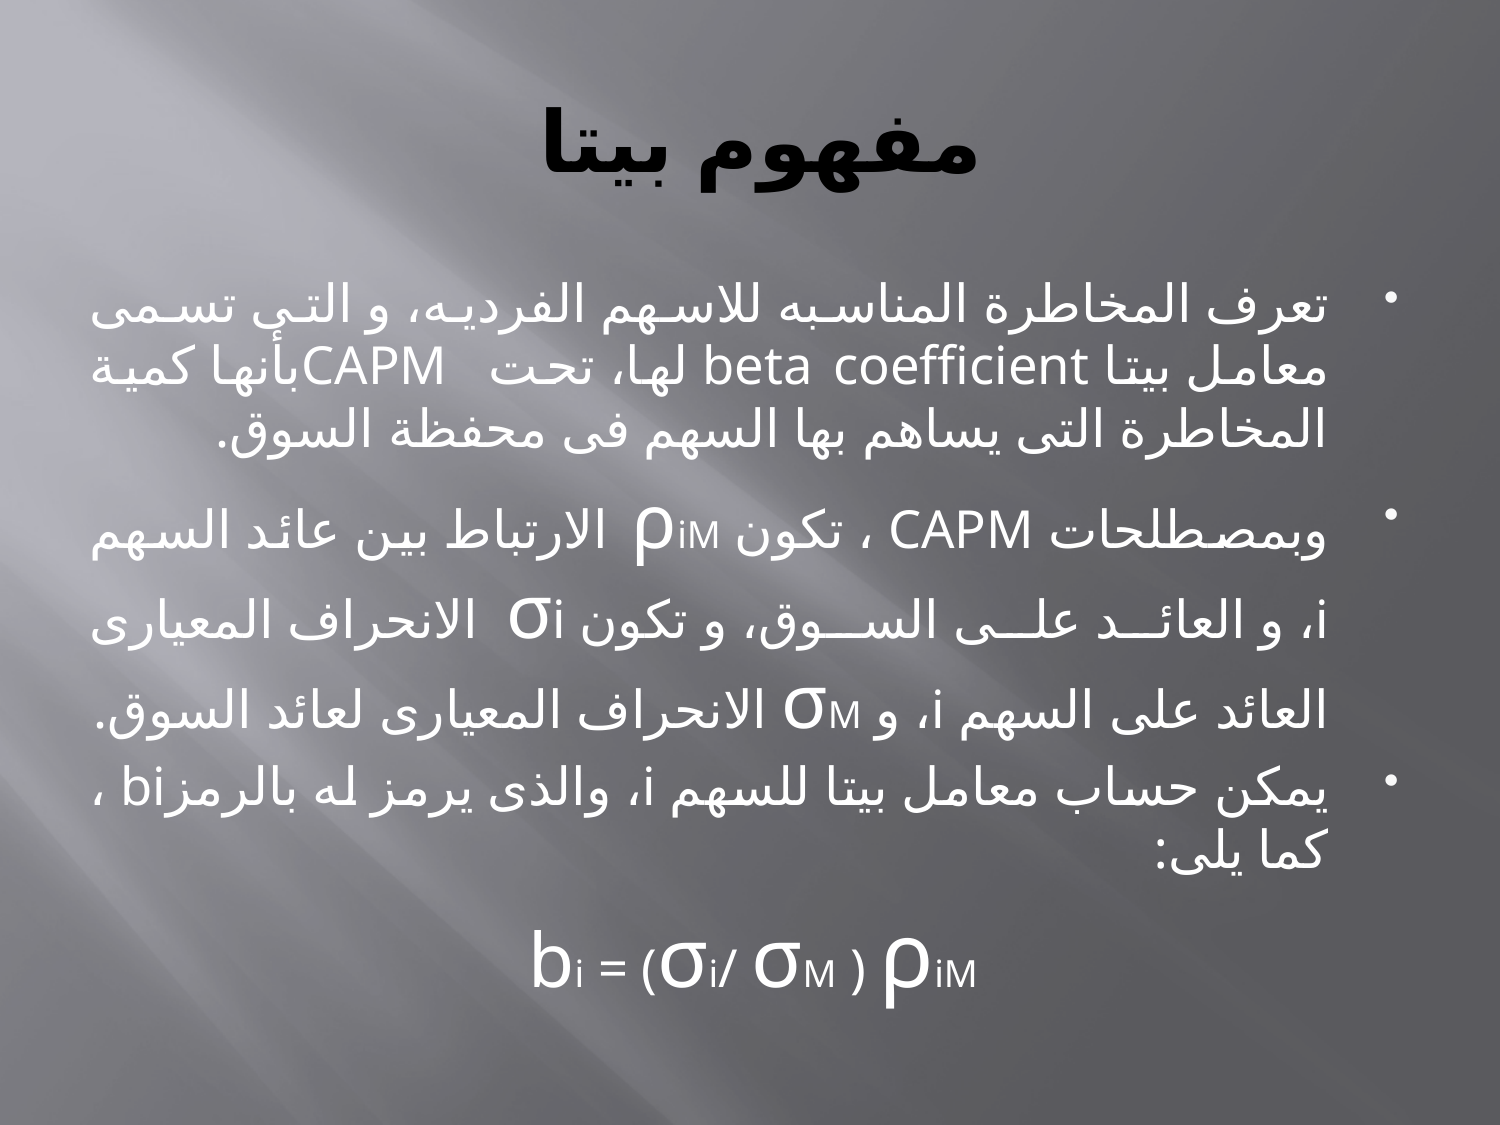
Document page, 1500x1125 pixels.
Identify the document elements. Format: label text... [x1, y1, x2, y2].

list تعرف المخاطرة المناسبه للاسهم الفرديه، و التى تسمى معامل بيتا beta coefficient لها، تحت CAPMبأنها كمية المخاطرة التى يساهم بها السهم فى محفظة السوق. وبمصطلحات CAPM ، تكون ρiM الارتباط بين عائد السهم i، و العائد على السوق، و تكون σi الانحراف المعيارى العائد على السهم i، و σM الانحراف المعيارى لعائد السوق. يمكن حساب معامل بيتا للسهم i، والذى يرمز له بالرمزbi ، كما يلى: bi = (σi/ σM ) ρiM [75, 262, 1425, 1035]
title مفهوم بيتا [75, 45, 1425, 233]
